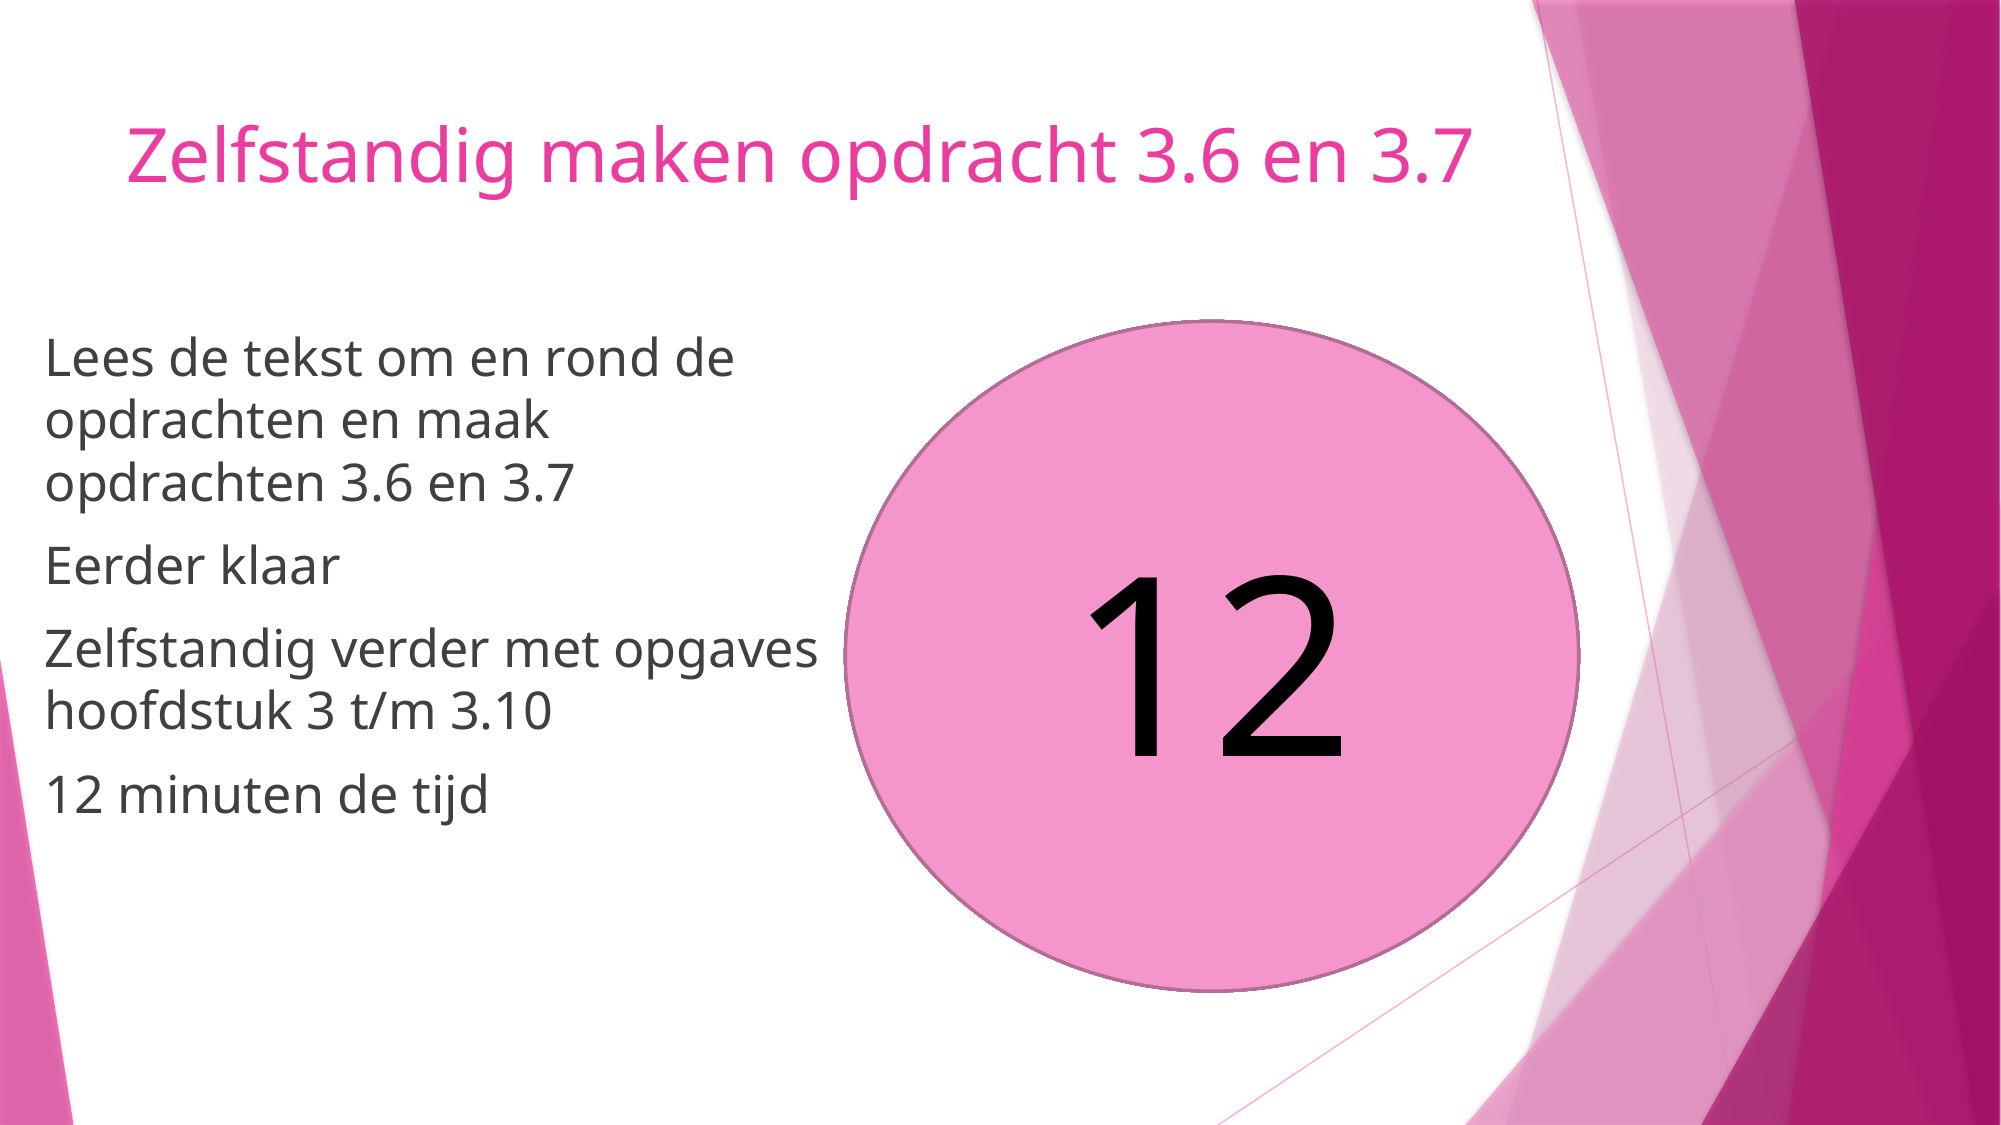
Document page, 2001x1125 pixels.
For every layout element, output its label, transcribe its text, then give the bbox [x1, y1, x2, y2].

list Lees de tekst om en rond de opdrachten en maak opdrachten 3.6 en 3.7 Eerder klaar Zelfstandig verder met opgaves hoofdstuk 3 t/m 3.10 12 minuten de tijd [29, 316, 846, 991]
text_box 12 [843, 319, 1581, 993]
title Zelfstandig maken opdracht 3.6 en 3.7 [111, 99, 1568, 317]
